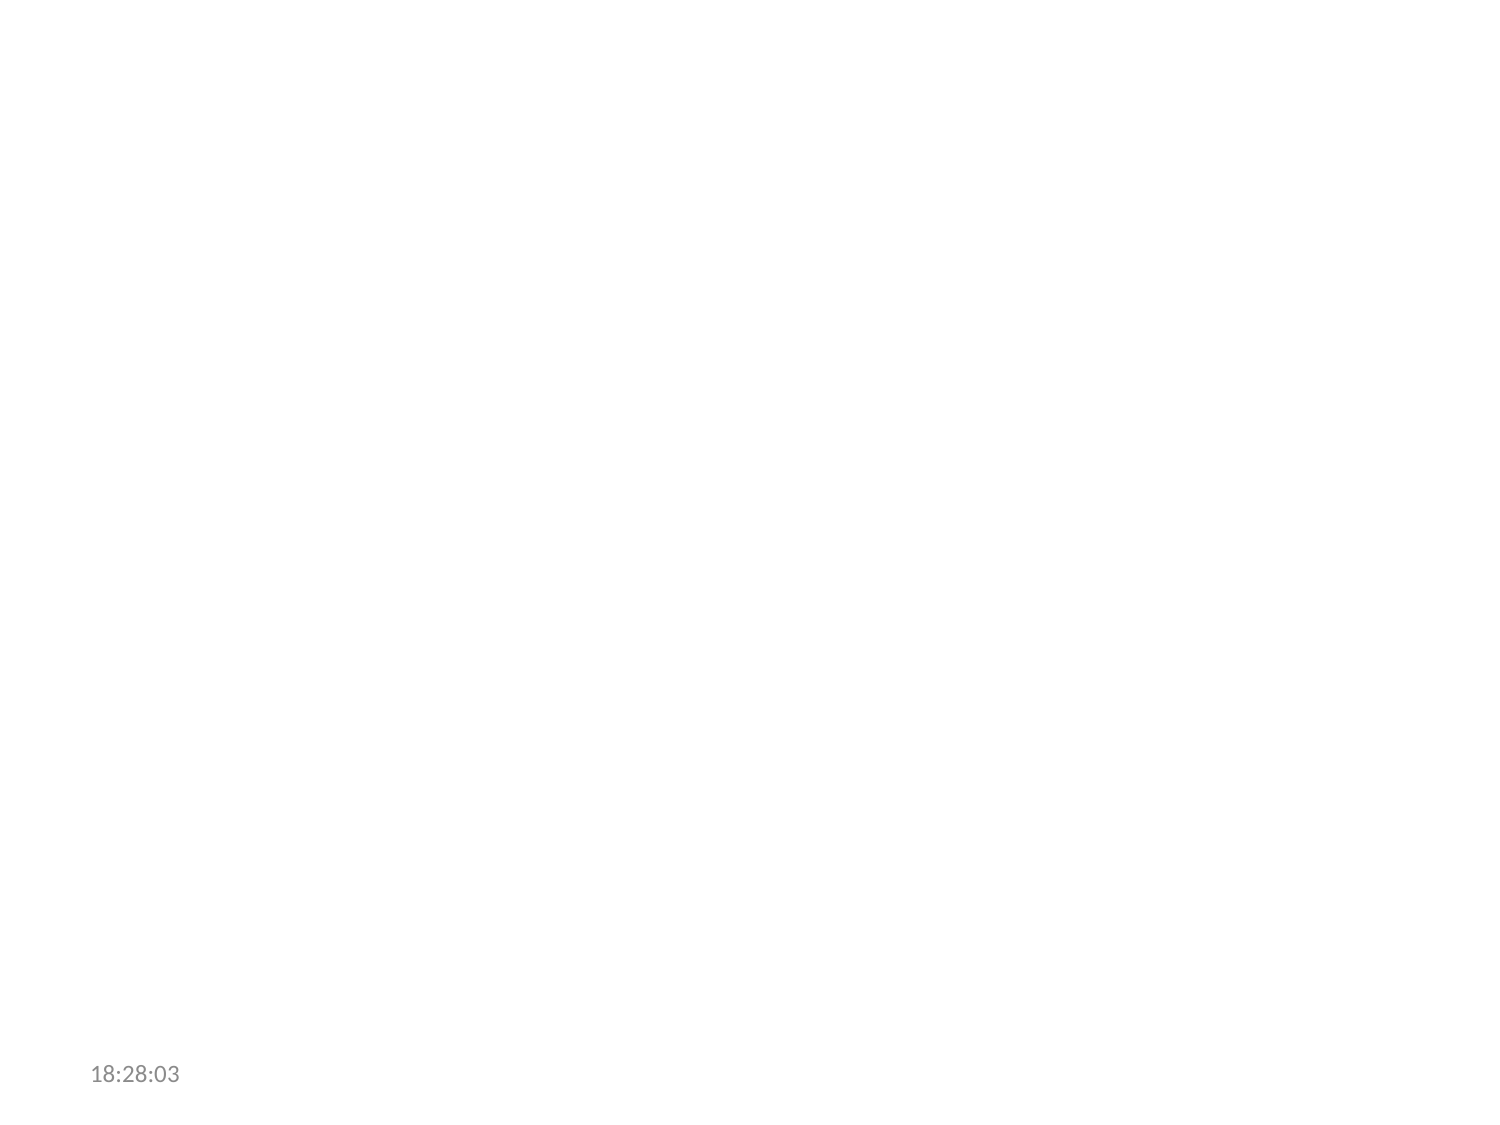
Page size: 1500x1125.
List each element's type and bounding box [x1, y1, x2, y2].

slide_number [75, 1042, 425, 1103]
